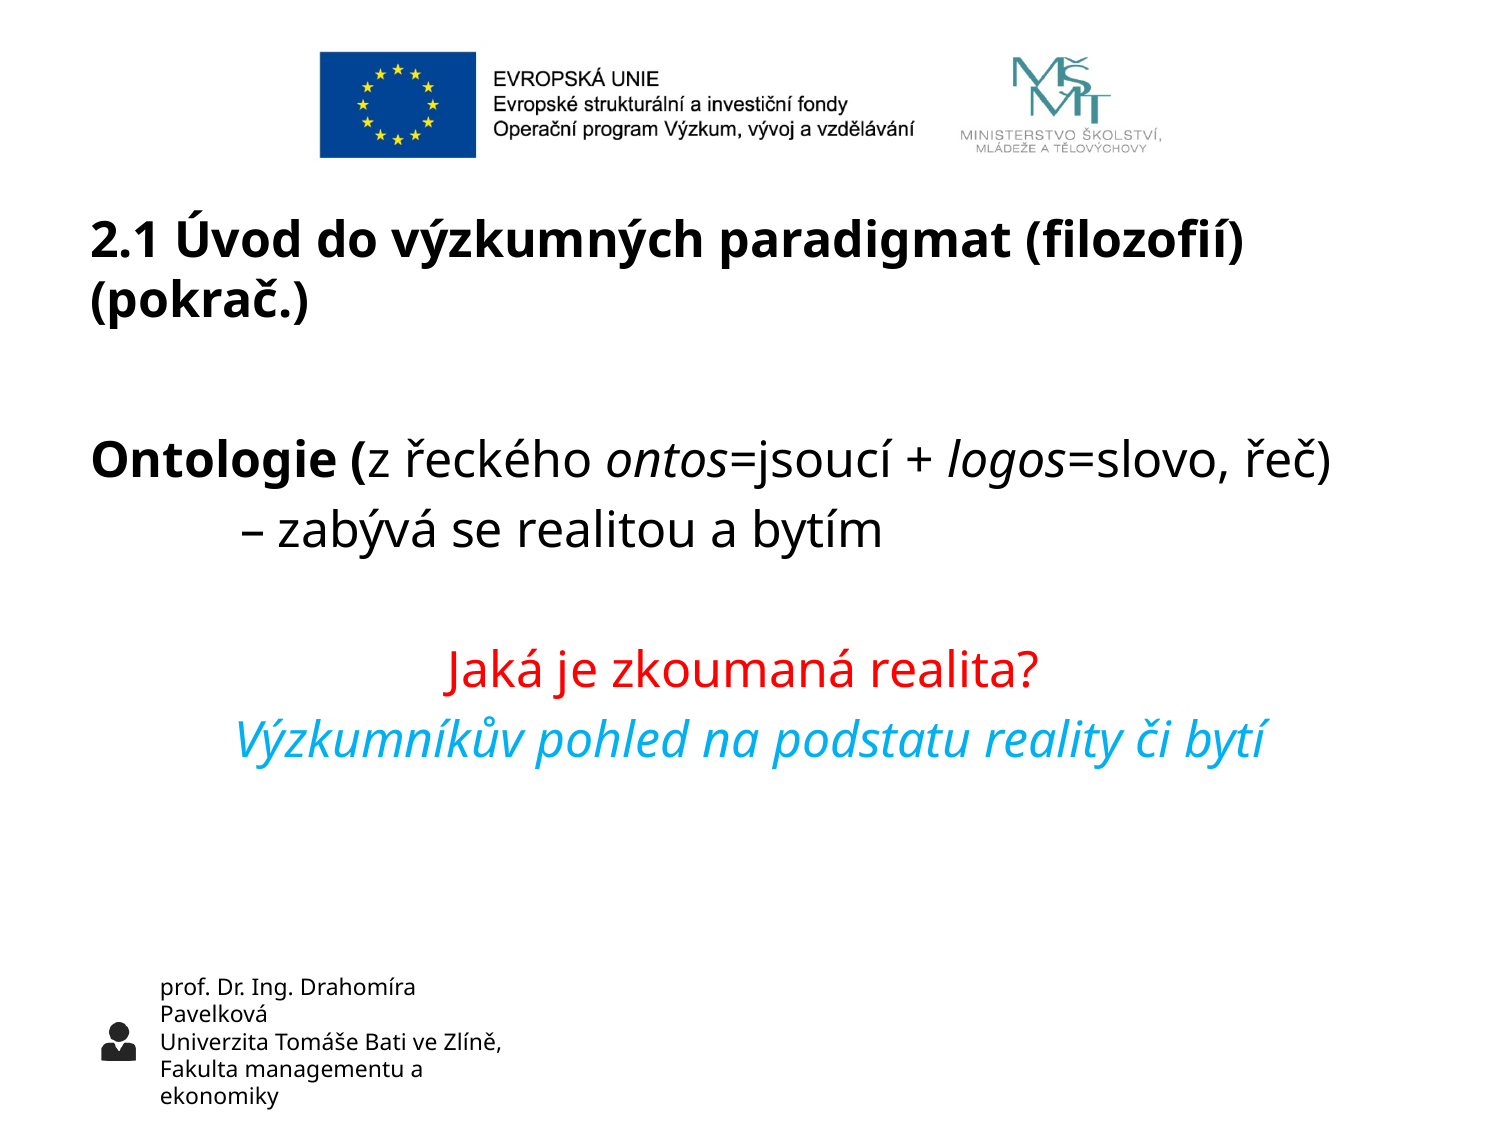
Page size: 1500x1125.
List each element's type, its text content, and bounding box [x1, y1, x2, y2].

picture [267, 0, 1213, 210]
list Ontologie (z řeckého ontos=jsoucí + logos=slovo, řeč) – zabývá se realitou a bytím Jaká je zkoumaná realita? Výzkumníkův pohled na podstatu reality či bytí [75, 349, 1425, 906]
picture [101, 1021, 136, 1062]
footer prof. Dr. Ing. Drahomíra Pavelková Univerzita Tomáše Bati ve Zlíně, Fakulta managementu a ekonomiky [145, 999, 526, 1083]
title 2.1 Úvod do výzkumných paradigmat (filozofií) (pokrač.) [75, 185, 1447, 350]
